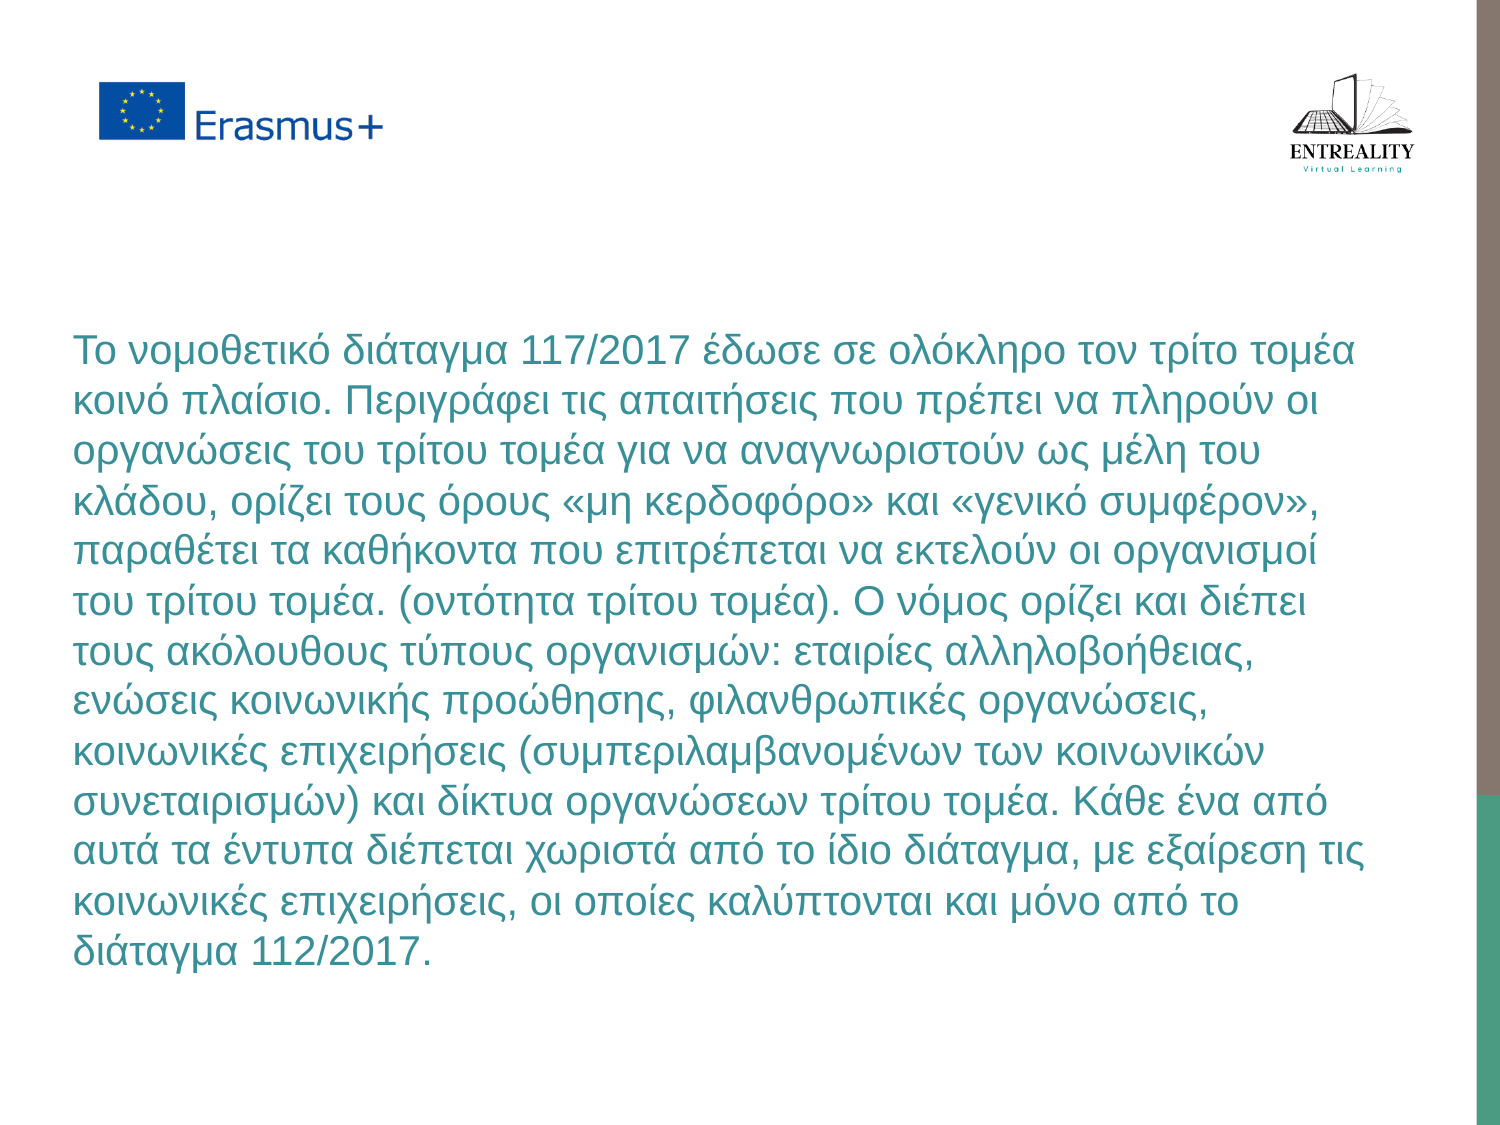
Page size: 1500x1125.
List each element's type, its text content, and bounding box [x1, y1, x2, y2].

title Το νομοθετικό διάταγμα 117/2017 έδωσε σε ολόκληρο τον τρίτο τομέα κοινό πλαίσιο. Περιγράφει τις απαιτήσεις που πρέπει να πληρούν οι οργανώσεις του τρίτου τομέα για να αναγνωριστούν ως μέλη του κλάδου, ορίζει τους όρους «μη κερδοφόρο» και «γενικό συμφέρον», παραθέτει τα καθήκοντα που επιτρέπεται να εκτελούν οι οργανισμοί του τρίτου τομέα. (οντότητα τρίτου τομέα). Ο νόμος ορίζει και διέπει τους ακόλουθους τύπους οργανισμών: εταιρίες αλληλοβοήθειας, ενώσεις κοινωνικής προώθησης, φιλανθρωπικές οργανώσεις, κοινωνικές επιχειρήσεις (συμπεριλαμβανομένων των κοινωνικών συνεταιρισμών) και δίκτυα οργανώσεων τρίτου τομέα. Κάθε ένα από αυτά τα έντυπα διέπεται χωριστά από το ίδιο διάταγμα, με εξαίρεση τις κοινωνικές επιχειρήσεις, οι οποίες καλύπτονται και μόνο από το διάταγμα 112/2017. [57, 301, 1382, 996]
picture [1246, 17, 1458, 229]
subtitle [105, 656, 1301, 751]
picture [81, 64, 399, 156]
